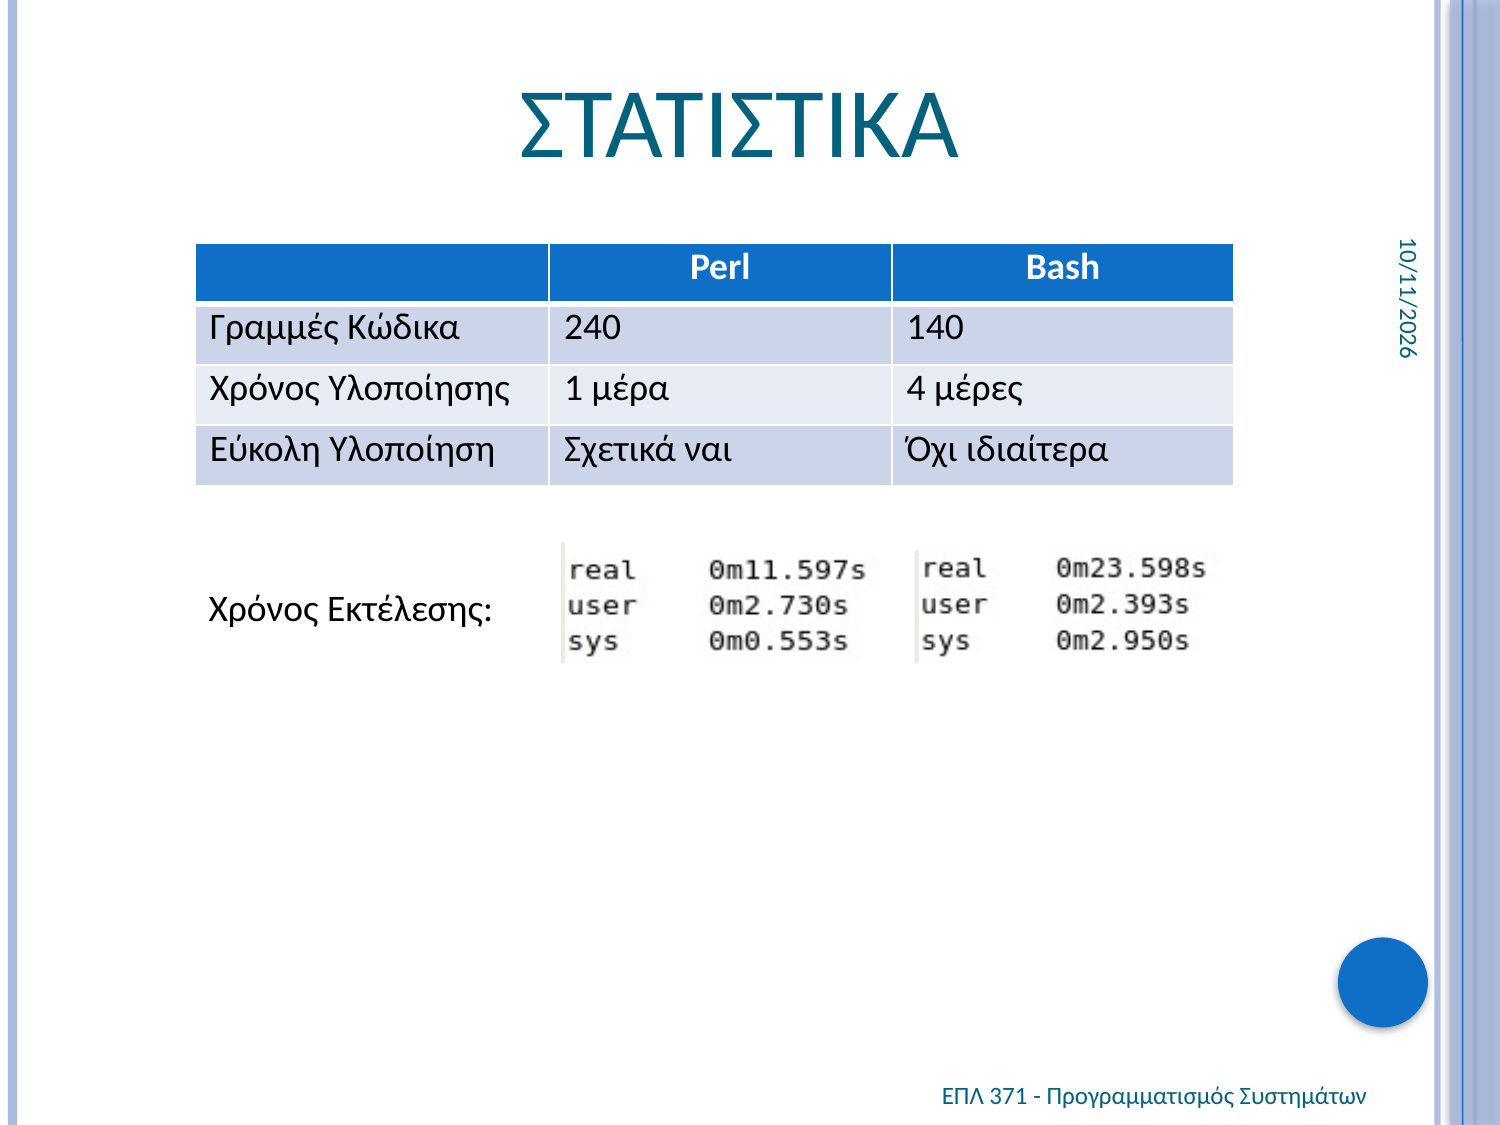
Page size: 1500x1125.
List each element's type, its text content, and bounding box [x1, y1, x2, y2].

table_cell 140 [893, 307, 1233, 364]
table_header Bash [893, 244, 1233, 301]
table_cell Εύκολη Υλοποίηση [196, 426, 548, 485]
table_cell Χρόνος Υλοποίησης [196, 366, 548, 424]
table_cell 1 μέρα [550, 366, 891, 424]
title Στατιστικα [371, 42, 1107, 185]
table_cell Γραμμές Κώδικα [196, 307, 548, 364]
picture [560, 541, 880, 663]
table_cell 4 μέρες [893, 366, 1233, 424]
table_cell 240 [550, 307, 891, 364]
table_cell Σχετικά ναι [550, 426, 891, 485]
table_cell Όχι ιδιαίτερα [893, 426, 1233, 485]
footer ΕΠΛ 371 - Προγραμματισμός Συστημάτων [927, 1065, 1453, 1125]
picture [914, 550, 1226, 663]
table_header [196, 244, 548, 301]
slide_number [1378, 43, 1442, 374]
table_header Perl [550, 244, 891, 301]
text_box Χρόνος Εκτέλεσης: [193, 576, 509, 636]
